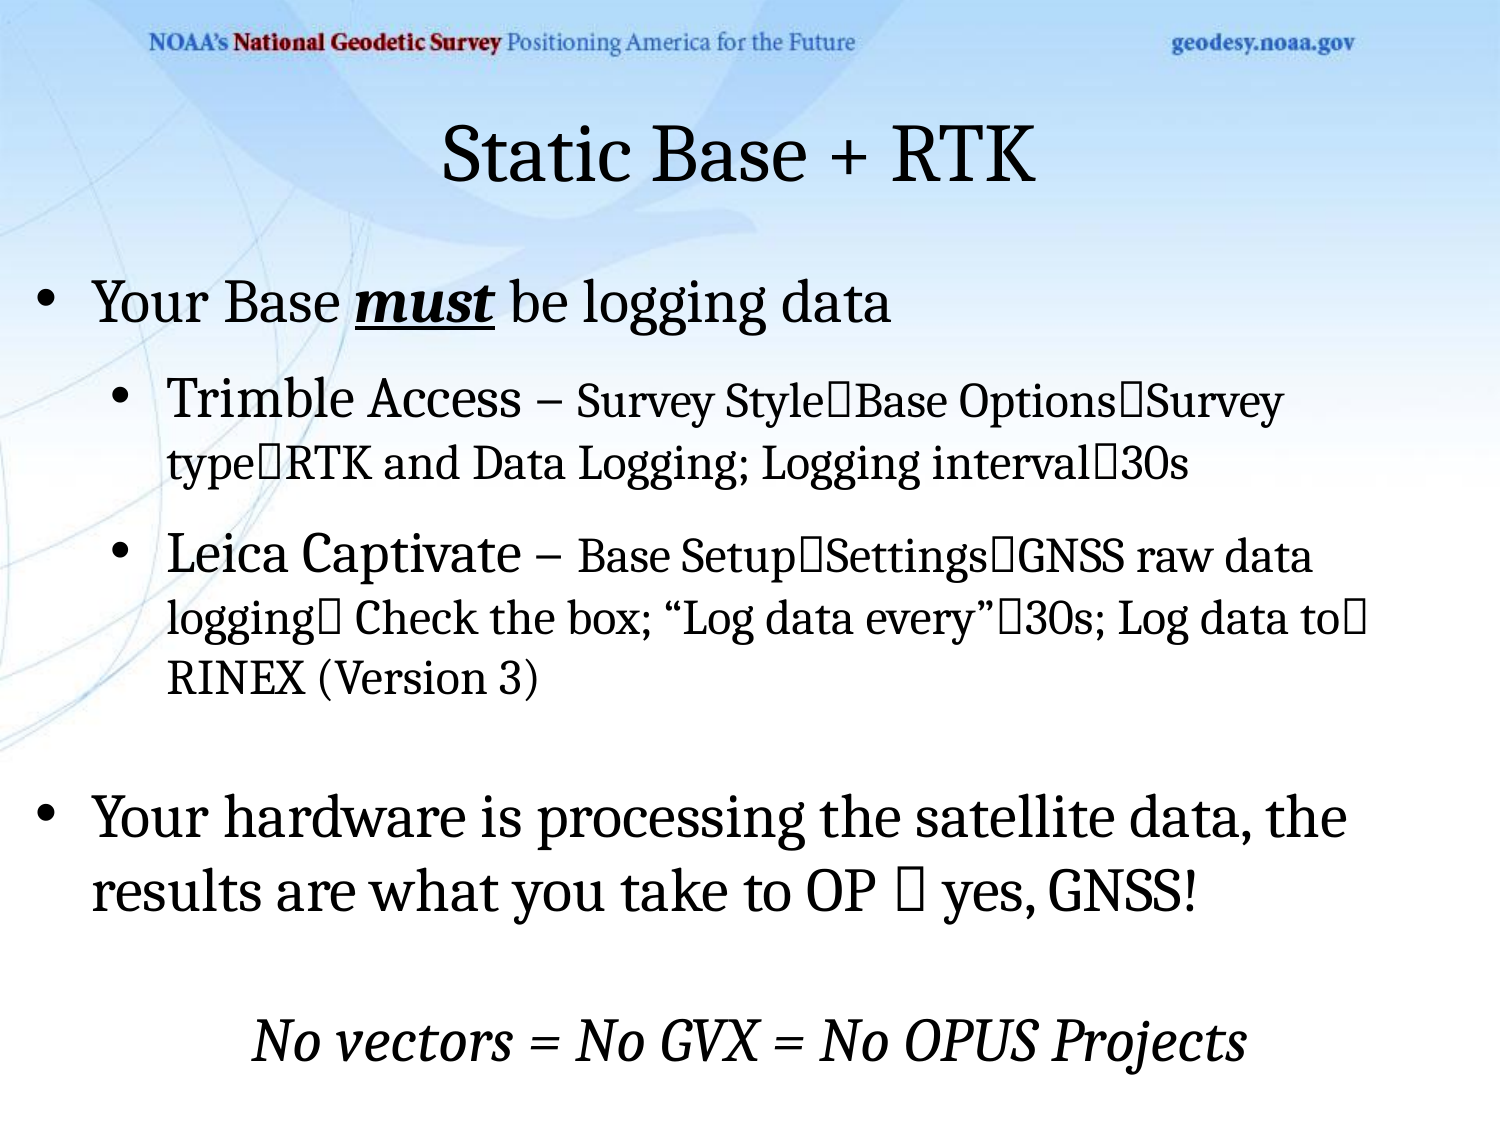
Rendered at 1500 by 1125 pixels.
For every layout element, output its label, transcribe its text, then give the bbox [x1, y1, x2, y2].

text_box Your Base must be logging data Trimble Access – Survey StyleBase OptionsSurvey typeRTK and Data Logging; Logging interval30s Leica Captivate – Base SetupSettingsGNSS raw data logging Check the box; “Log data every”30s; Log data to RINEX (Version 3) Your hardware is processing the satellite data, the results are what you take to OP  yes, GNSS! No vectors = No GVX = No OPUS Projects [20, 252, 1481, 1075]
picture [0, 0, 1500, 91]
title Static Base + RTK [0, 91, 1500, 204]
picture [0, 204, 1500, 1125]
